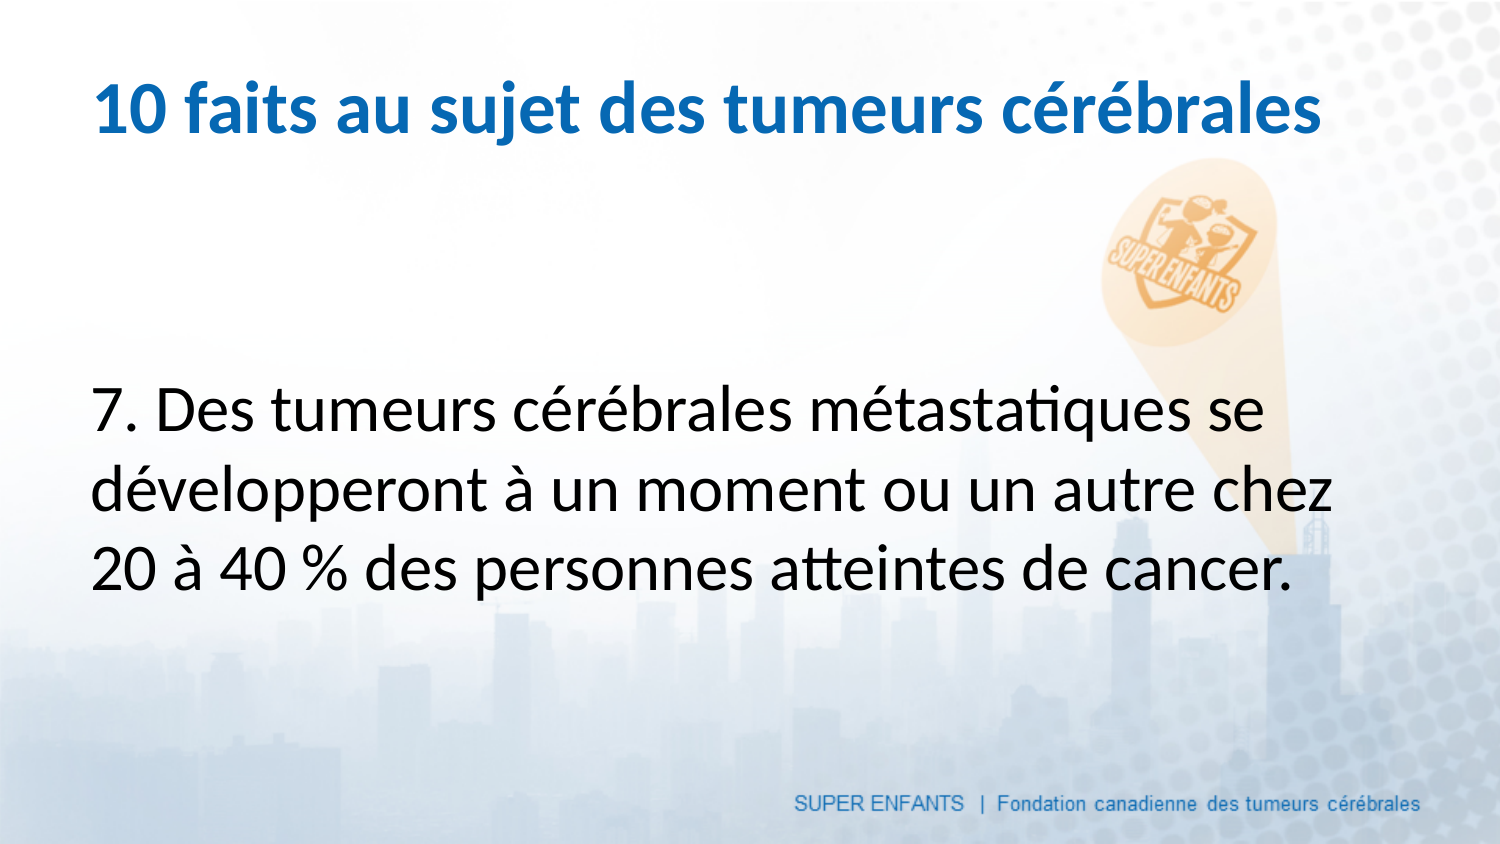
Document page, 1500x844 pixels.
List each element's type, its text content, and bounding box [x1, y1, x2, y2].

list 7. Des tumeurs cérébrales métastatiques se développeront à un moment ou un autre chez 20 à 40 % des personnes atteintes de cancer. [74, 196, 1426, 754]
picture [0, 0, 1500, 844]
title 10 faits au sujet des tumeurs cérébrales [76, 33, 1426, 175]
